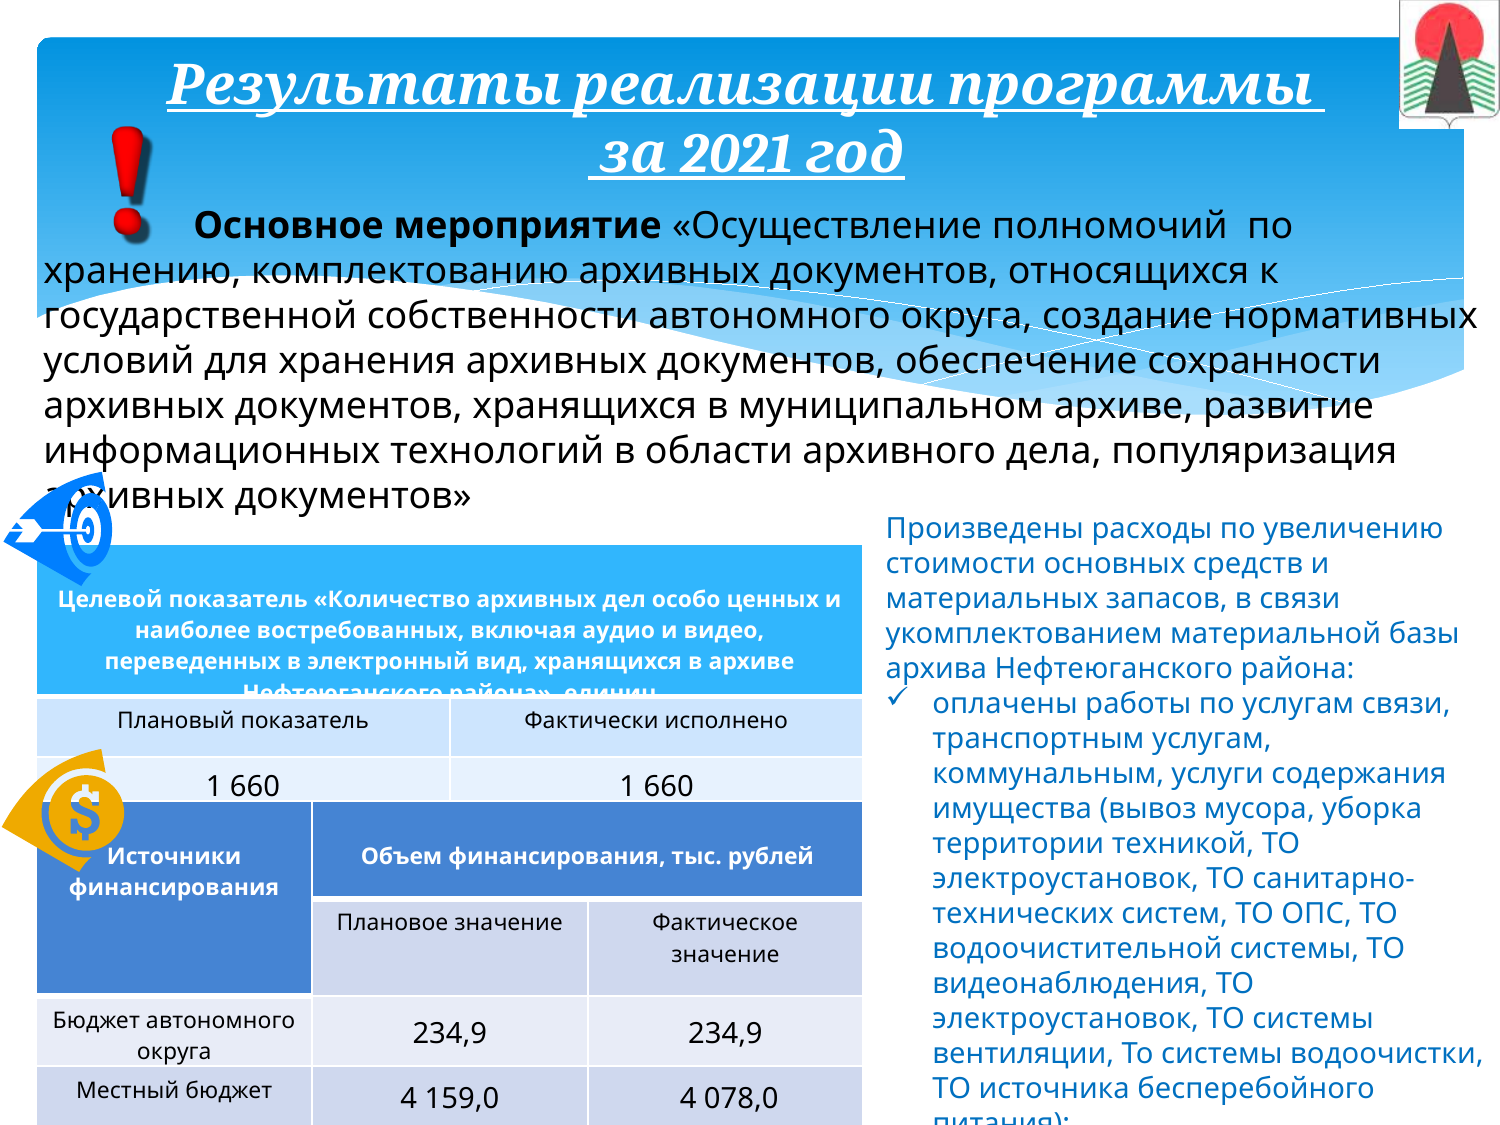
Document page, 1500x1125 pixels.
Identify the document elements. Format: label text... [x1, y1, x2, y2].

table_header Объем финансирования, тыс. рублей [313, 802, 862, 896]
table_cell 1 660 [451, 758, 862, 800]
table_cell Фактически исполнено [451, 699, 862, 756]
table_cell Бюджет автономного округа [37, 999, 311, 1065]
table_cell 1 660 [130, 758, 449, 800]
table_cell Местный бюджет [37, 1067, 311, 1125]
table_header Источники финансирования [37, 802, 311, 993]
text_box Основное мероприятие «Осуществление полномочий по хранению, комплектованию архивных документов, относящихся к государственной собственности автономного округа, создание нормативных условий для хранения архивных документов, обеспечение сохранности архивных документов, хранящихся в муниципальном архиве, развитие информационных технологий в области архивного дела, популяризация архивных документов» [28, 148, 1500, 524]
table_header Целевой показатель «Количество архивных дел особо ценных и наиболее востребованных, включая аудио и видео, переведенных в электронный вид, хранящихся в архиве Нефтеюганского района», единиц [37, 545, 862, 694]
picture [1399, 0, 1500, 129]
table_cell 4 159,0 [313, 1067, 587, 1125]
text_box Произведены расходы по увеличению стоимости основных средств и материальных запасов, в связи укомплектованием материальной базы архива Нефтеюганского района: оплачены работы по услугам связи, транспортным услугам, коммунальным, услуги содержания имущества (вывоз мусора, уборка территории техникой, ТО электроустановок, ТО санитарно-технических систем, ТО ОПС, ТО водоочистительной системы, ТО видеонаблюдения, ТО электроустановок, ТО системы вентиляции, То системы водоочистки, ТО источника бесперебойного питания); охрана. [870, 502, 1500, 1125]
table_cell Плановый показатель [37, 699, 449, 756]
picture [1, 748, 125, 873]
picture [3, 471, 113, 587]
table_cell Фактическое значение [589, 902, 862, 995]
title Результаты реализации программы за 2021 год [71, 13, 1422, 148]
table_cell 234,9 [589, 997, 862, 1065]
table_cell 4 078,0 [589, 1067, 862, 1125]
table_cell Плановое значение [313, 902, 587, 995]
picture [65, 122, 193, 250]
table_cell 234,9 [313, 997, 587, 1065]
